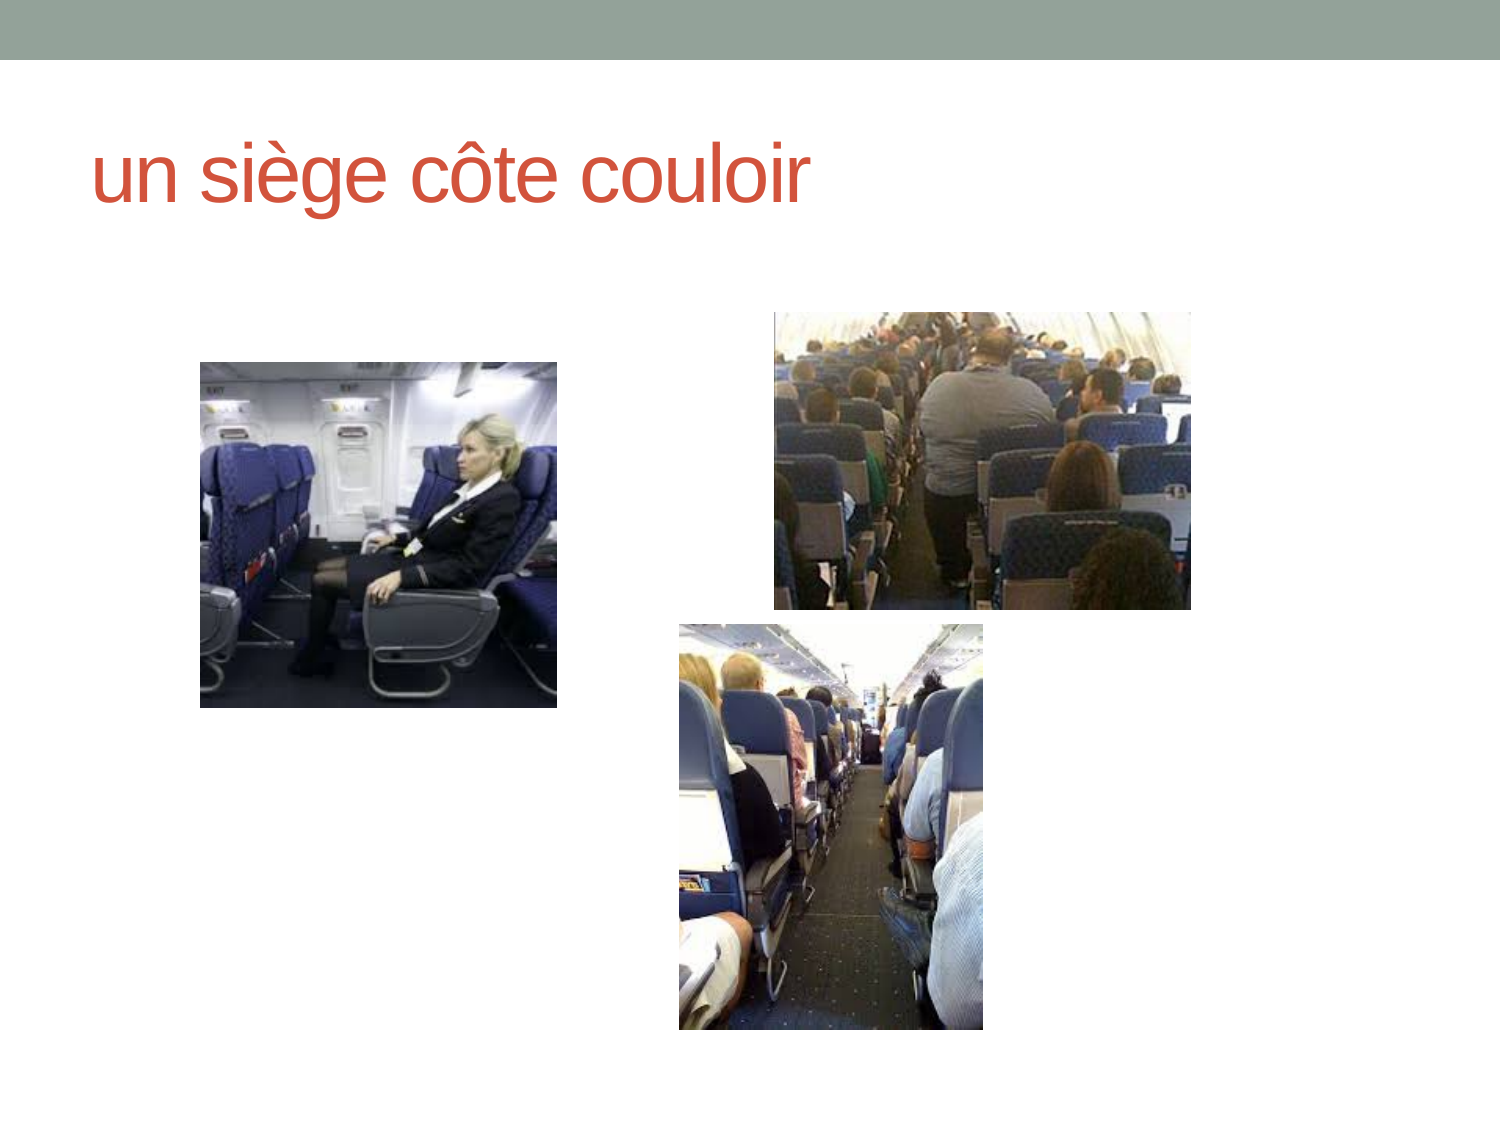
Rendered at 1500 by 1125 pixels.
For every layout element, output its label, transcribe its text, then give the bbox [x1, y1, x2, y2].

title un siège côte couloir [75, 87, 1425, 250]
picture [679, 624, 984, 1030]
picture [199, 362, 557, 708]
picture [774, 312, 1191, 610]
